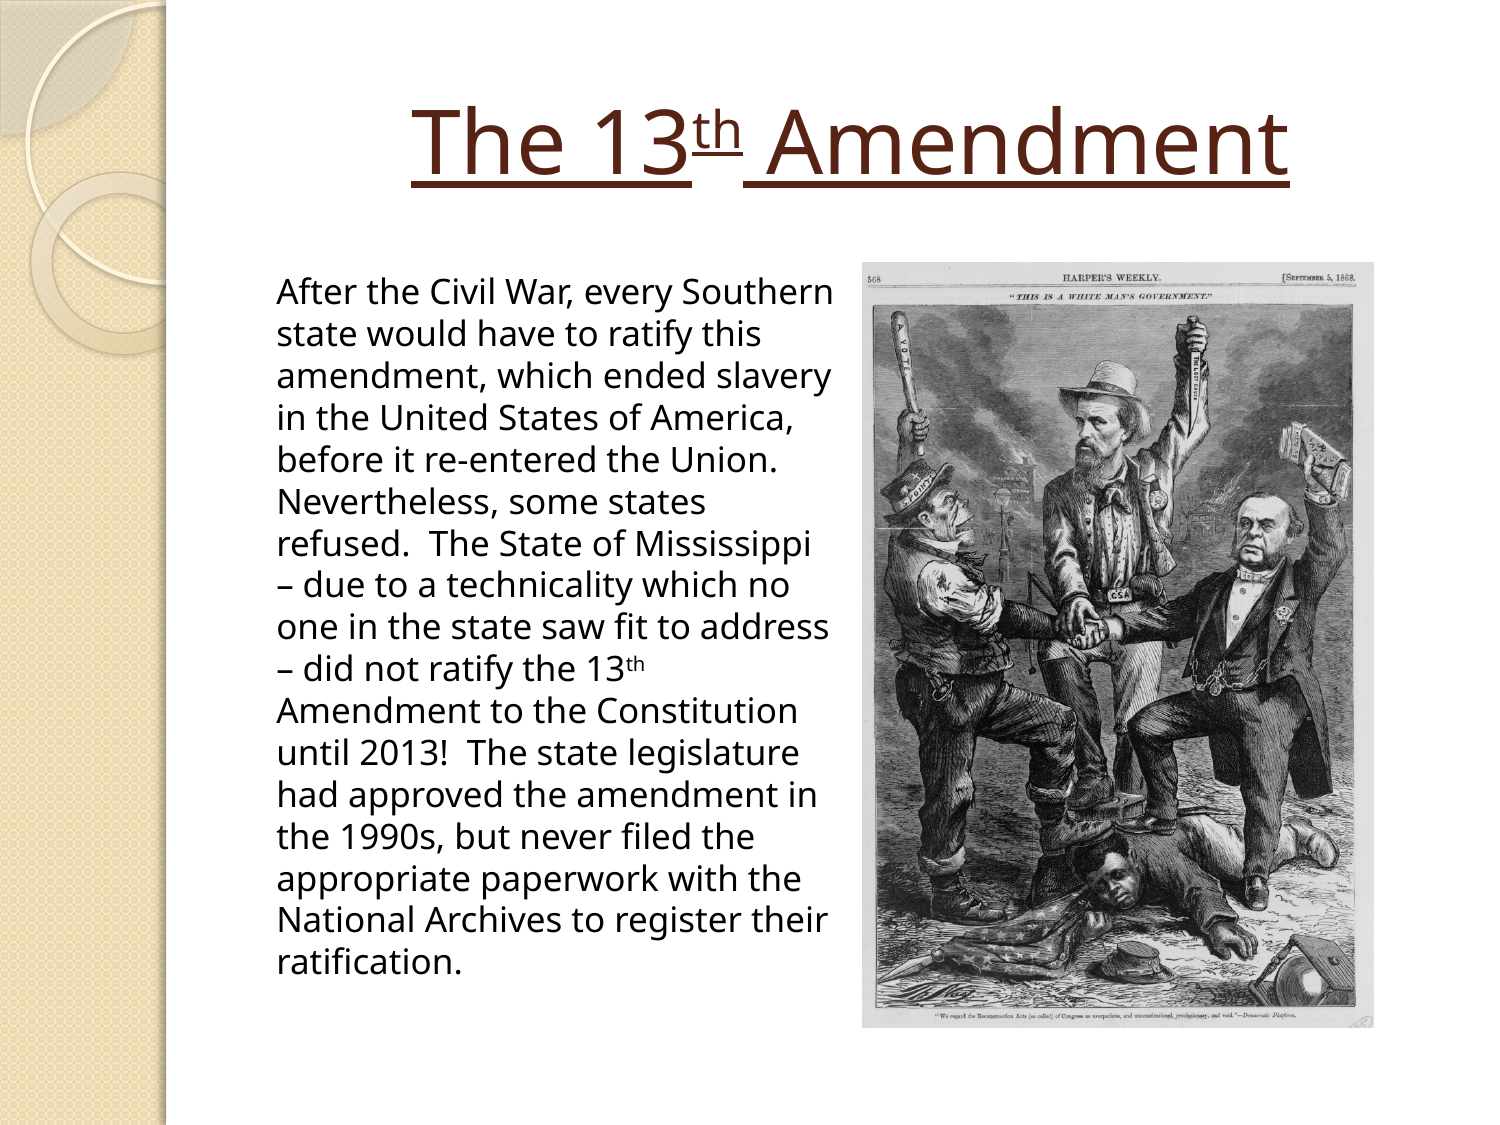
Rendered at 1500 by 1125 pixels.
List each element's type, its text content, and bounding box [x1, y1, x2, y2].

list After the Civil War, every Southern state would have to ratify this amendment, which ended slavery in the United States of America, before it re-entered the Union. Nevertheless, some states refused. The State of Mississippi – due to a technicality which no one in the state saw fit to address – did not ratify the 13th Amendment to the Constitution until 2013! The state legislature had approved the amendment in the 1990s, but never filed the appropriate paperwork with the National Archives to register their ratification. [249, 262, 850, 1013]
title The 13th Amendment [235, 45, 1466, 233]
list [862, 262, 1374, 1028]
